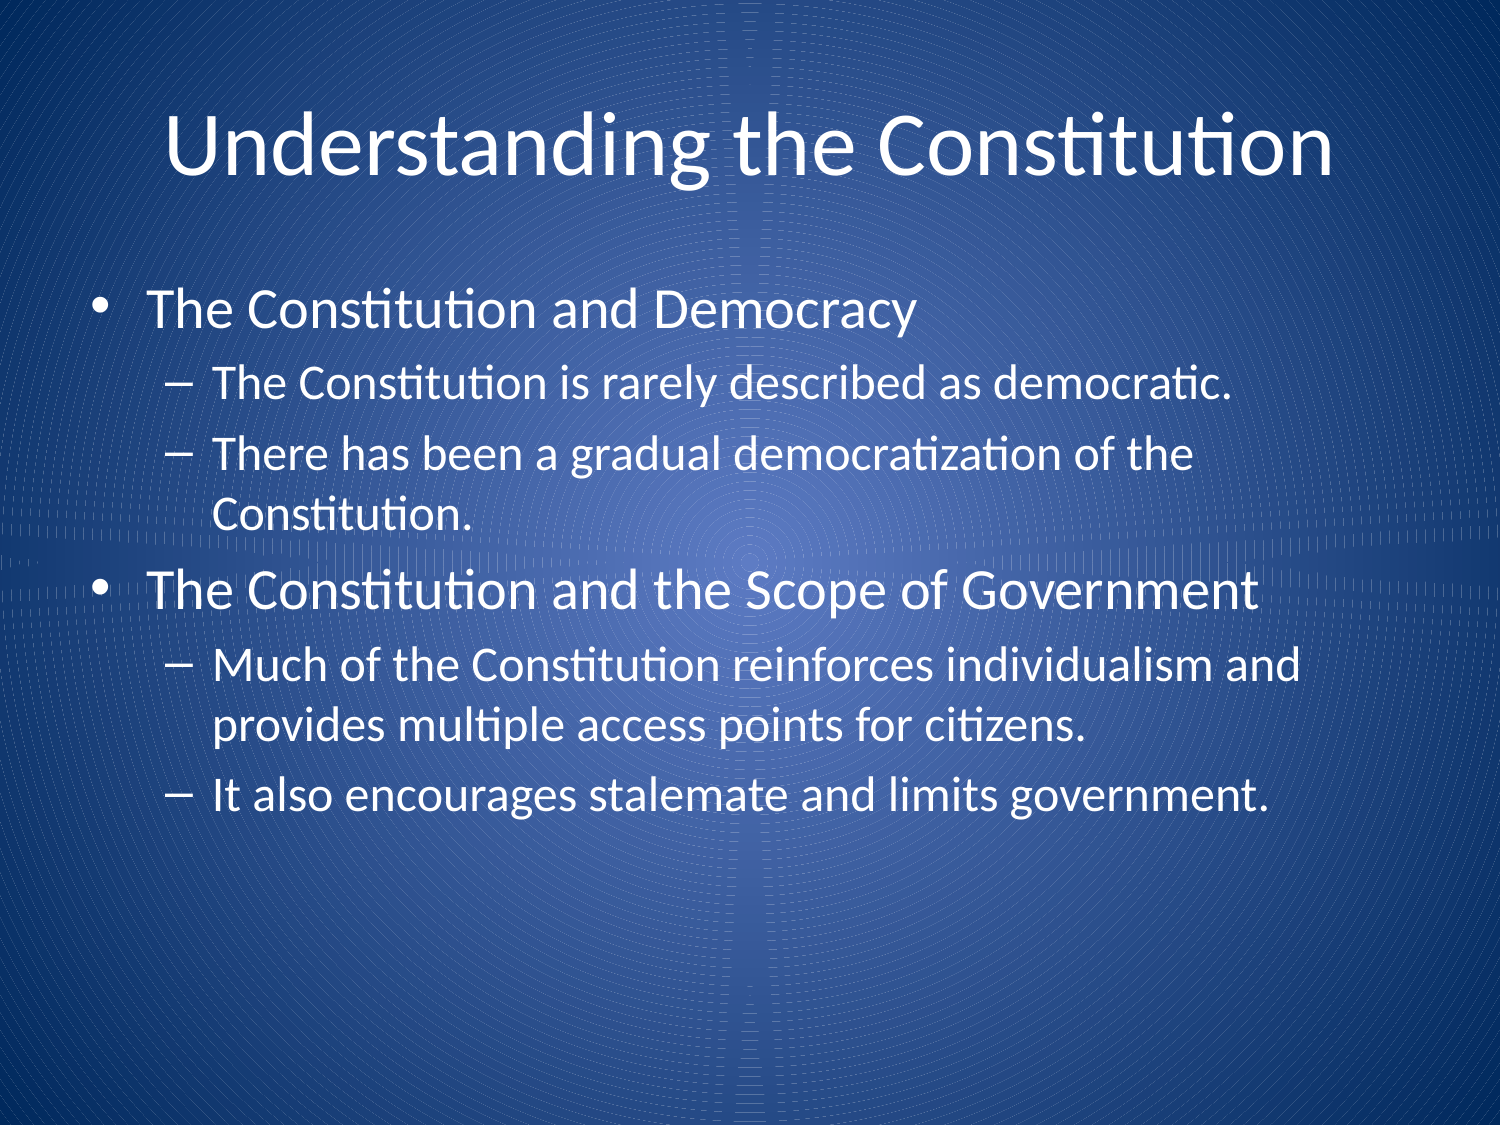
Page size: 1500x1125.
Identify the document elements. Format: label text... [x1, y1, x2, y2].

list The Constitution and Democracy The Constitution is rarely described as democratic. There has been a gradual democratization of the Constitution. The Constitution and the Scope of Government Much of the Constitution reinforces individualism and provides multiple access points for citizens. It also encourages stalemate and limits government. [75, 262, 1425, 1005]
title Understanding the Constitution [75, 45, 1425, 233]
